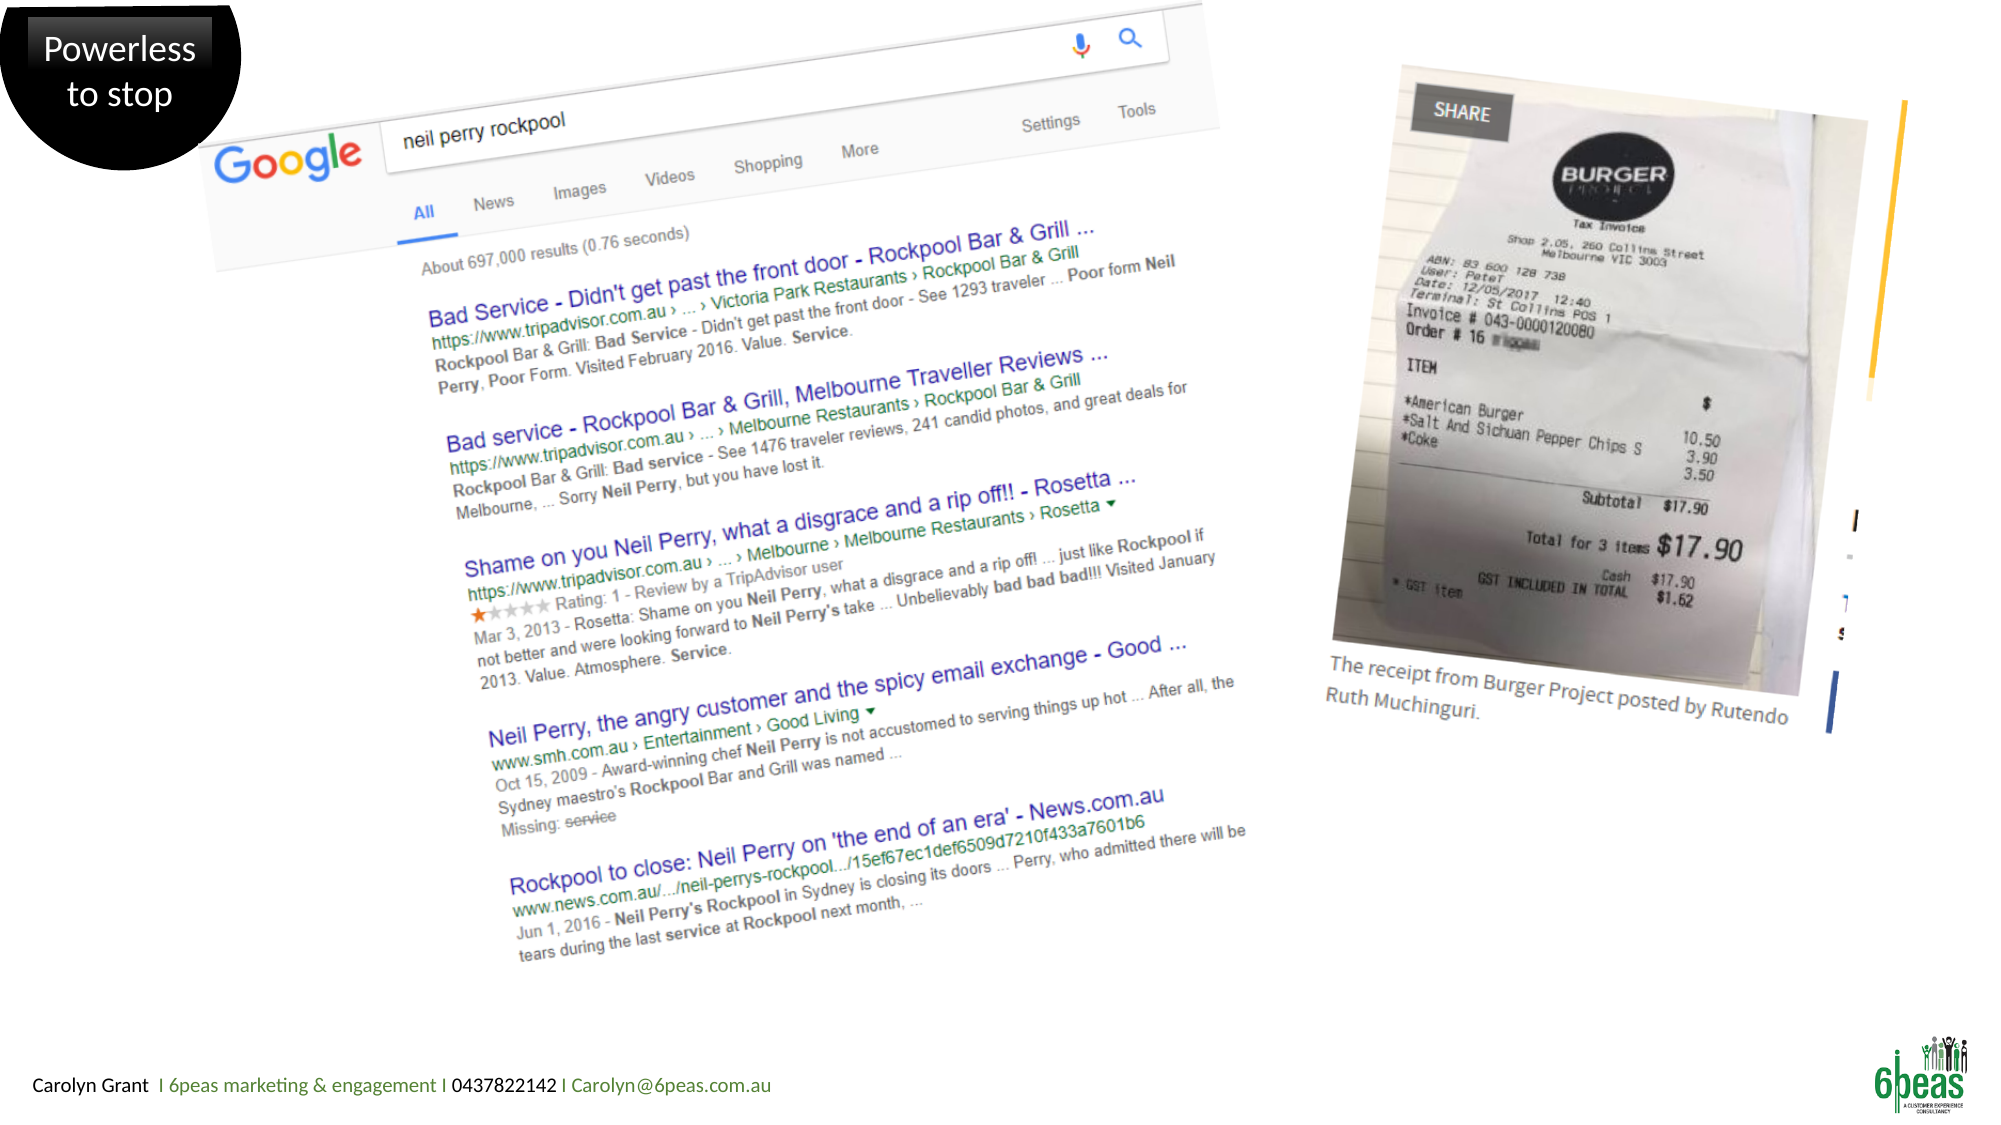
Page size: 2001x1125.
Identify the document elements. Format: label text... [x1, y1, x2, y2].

text_box Powerless to stop [27, 16, 213, 122]
picture [199, 1, 1907, 1011]
text_box Carolyn Grant I 6peas marketing & engagement I 0437822142 I Carolyn@6peas.com.au [18, 1064, 825, 1105]
text_box [0, 5, 242, 171]
picture [1875, 1036, 1967, 1116]
